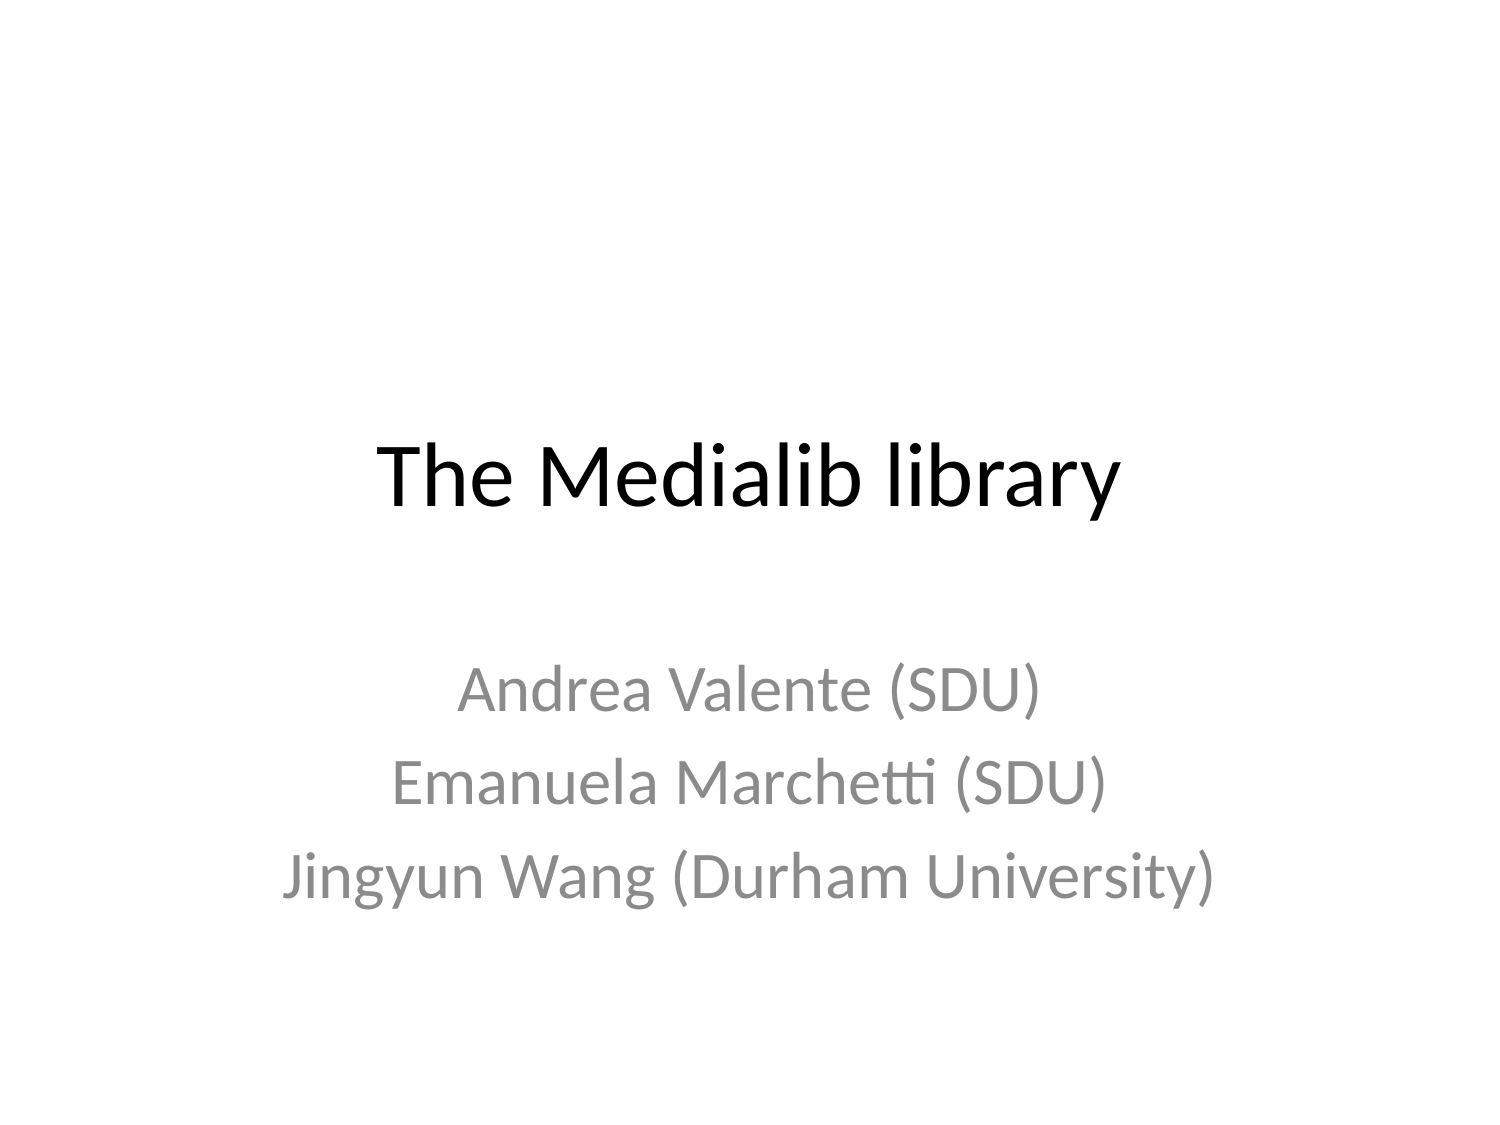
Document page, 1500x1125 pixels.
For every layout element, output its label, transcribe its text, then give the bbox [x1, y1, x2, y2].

title The Medialib library [112, 349, 1388, 591]
subtitle Andrea Valente (SDU) Emanuela Marchetti (SDU) Jingyun Wang (Durham University) [225, 637, 1275, 925]
